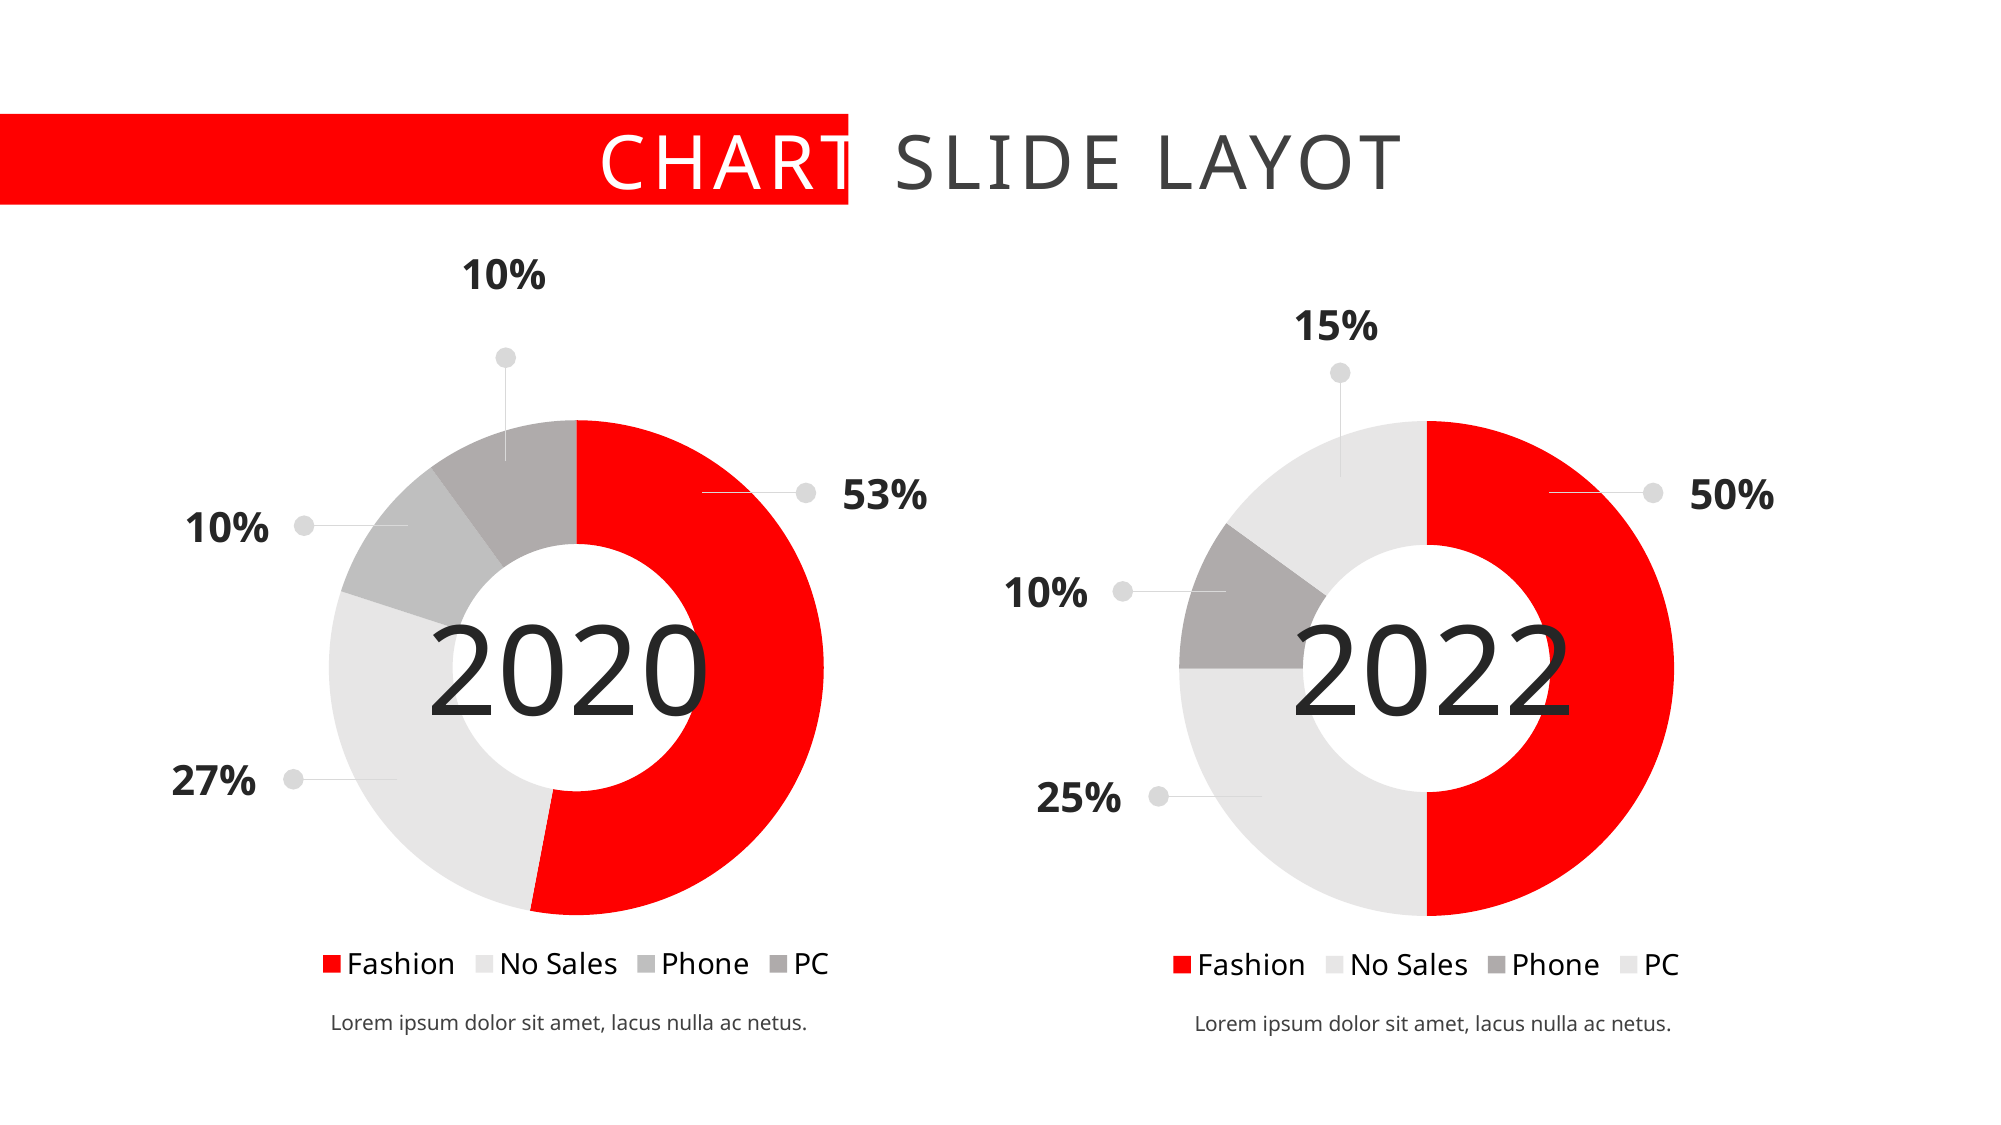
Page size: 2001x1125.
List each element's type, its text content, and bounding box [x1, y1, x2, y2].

text_box [0, 113, 849, 206]
text_box Lorem ipsum dolor sit amet, lacus nulla ac netus. [1149, 992, 1717, 1044]
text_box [151, 408, 1002, 991]
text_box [1001, 409, 1852, 992]
text_box 15% [1278, 291, 1403, 356]
text_box Lorem ipsum dolor sit amet, lacus nulla ac netus. [285, 991, 853, 1042]
text_box CHART SLIDE LAYOT [480, 117, 1519, 201]
text_box 10% [446, 240, 570, 306]
